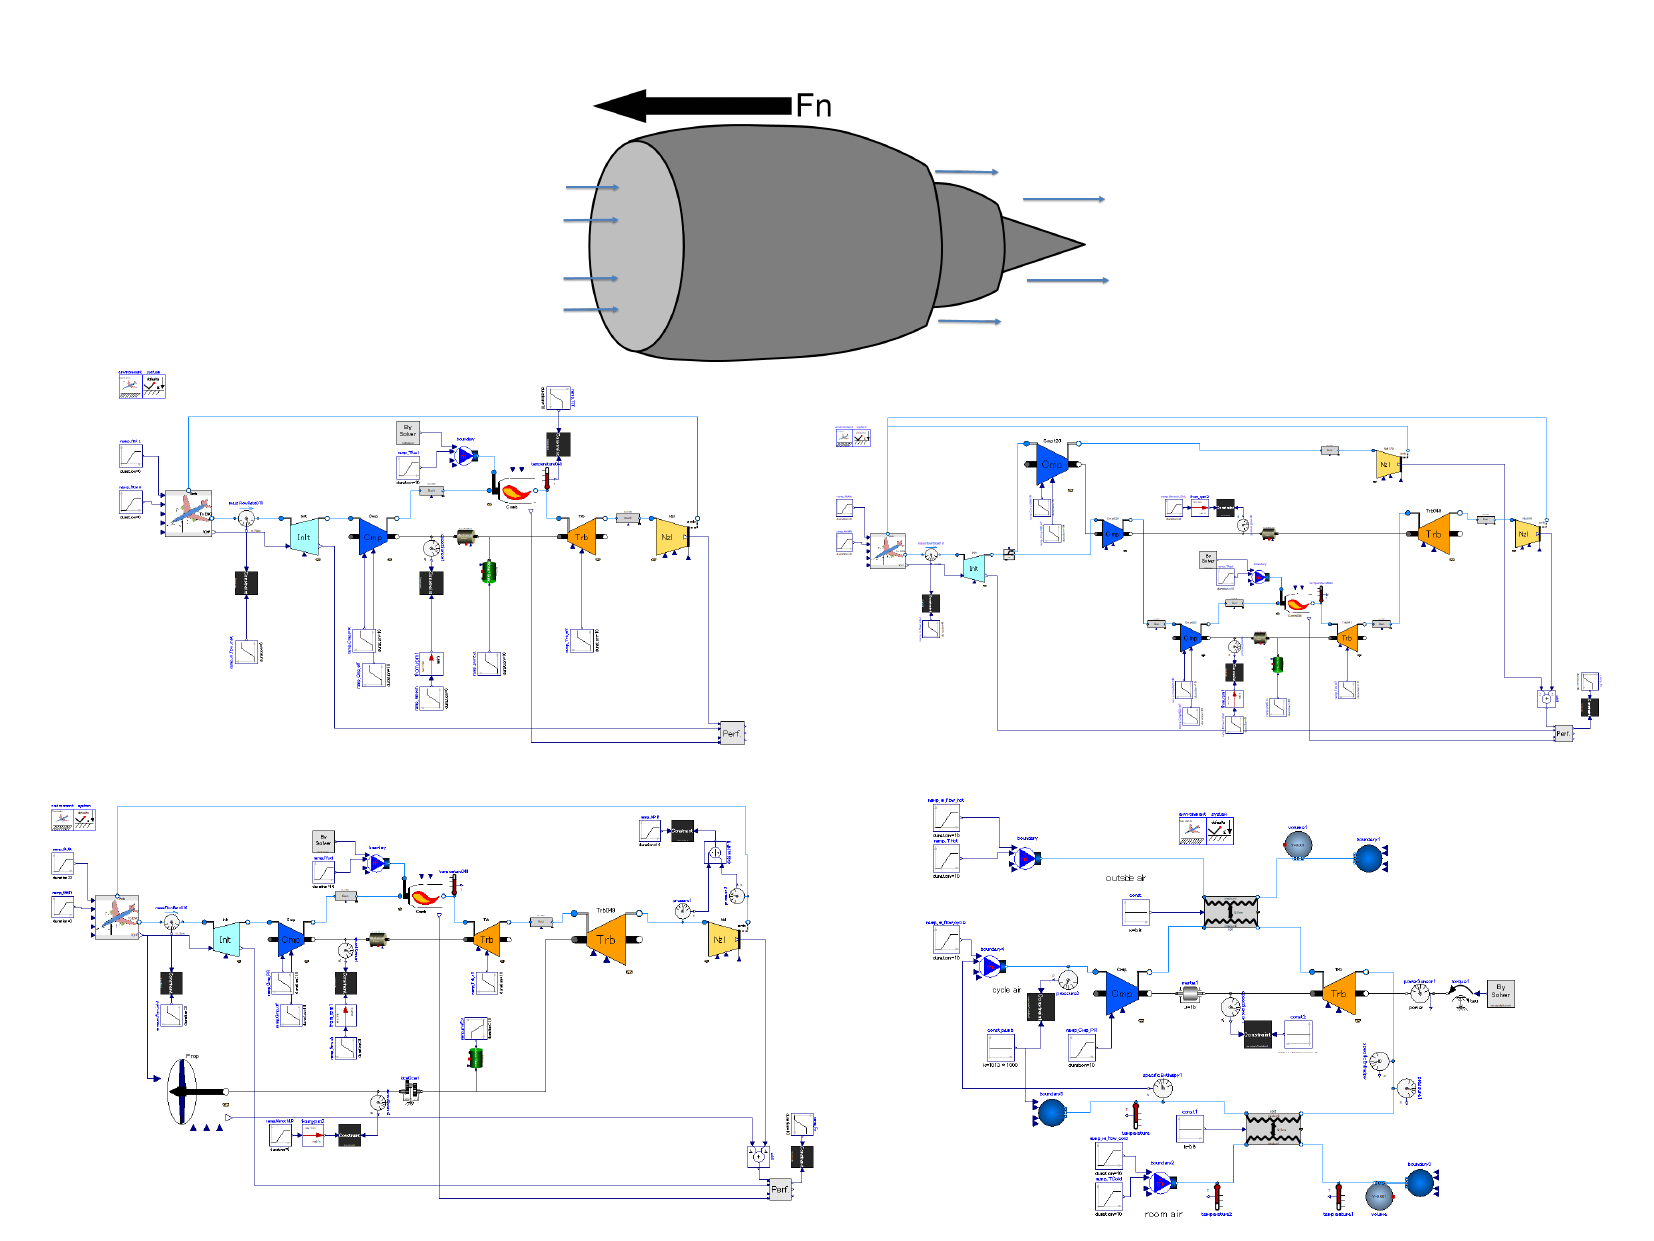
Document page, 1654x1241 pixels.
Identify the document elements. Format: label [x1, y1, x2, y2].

picture [831, 412, 1604, 747]
picture [926, 797, 1522, 1225]
picture [46, 797, 819, 1206]
picture [113, 75, 1118, 751]
